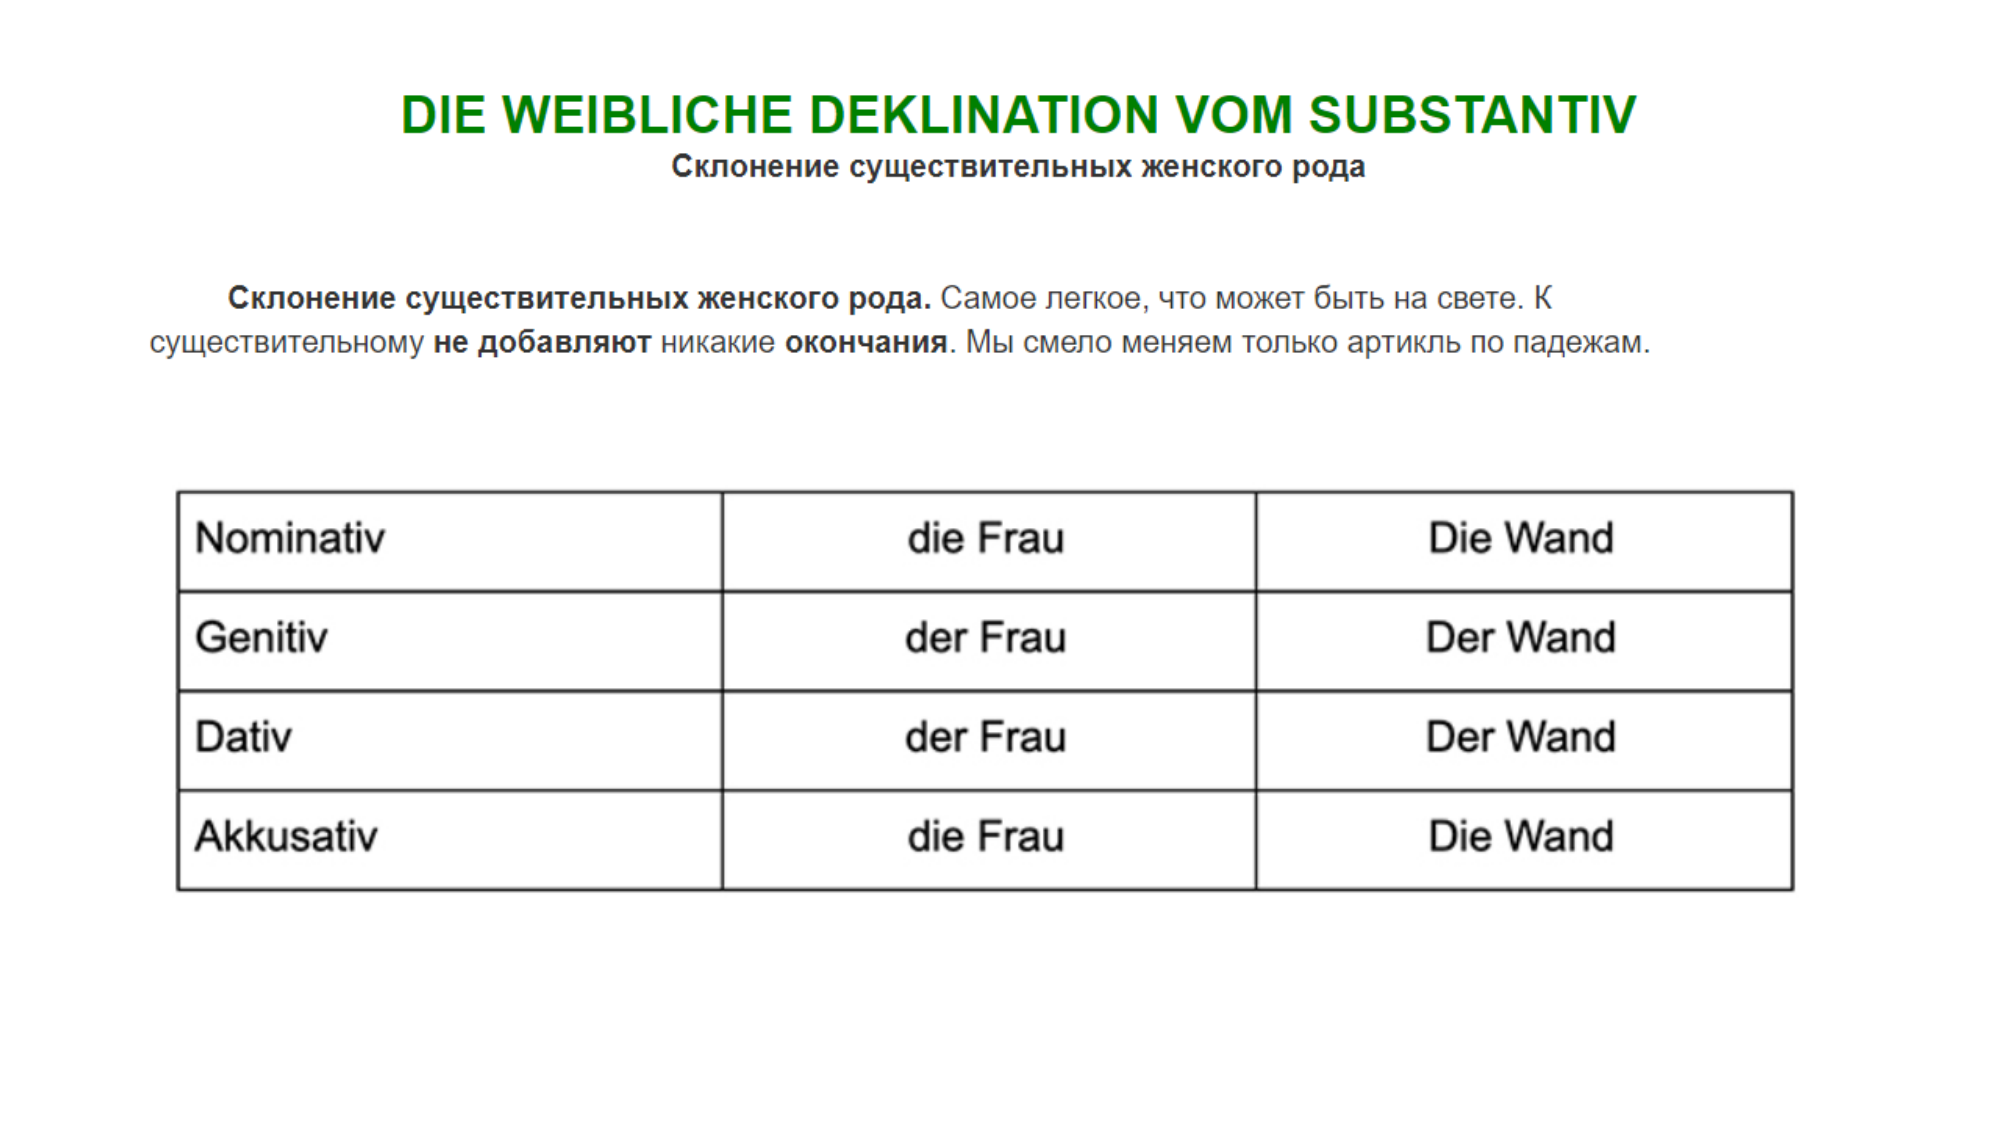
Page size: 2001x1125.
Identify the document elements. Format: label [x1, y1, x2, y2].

picture [164, 480, 1811, 899]
picture [137, 58, 1793, 425]
